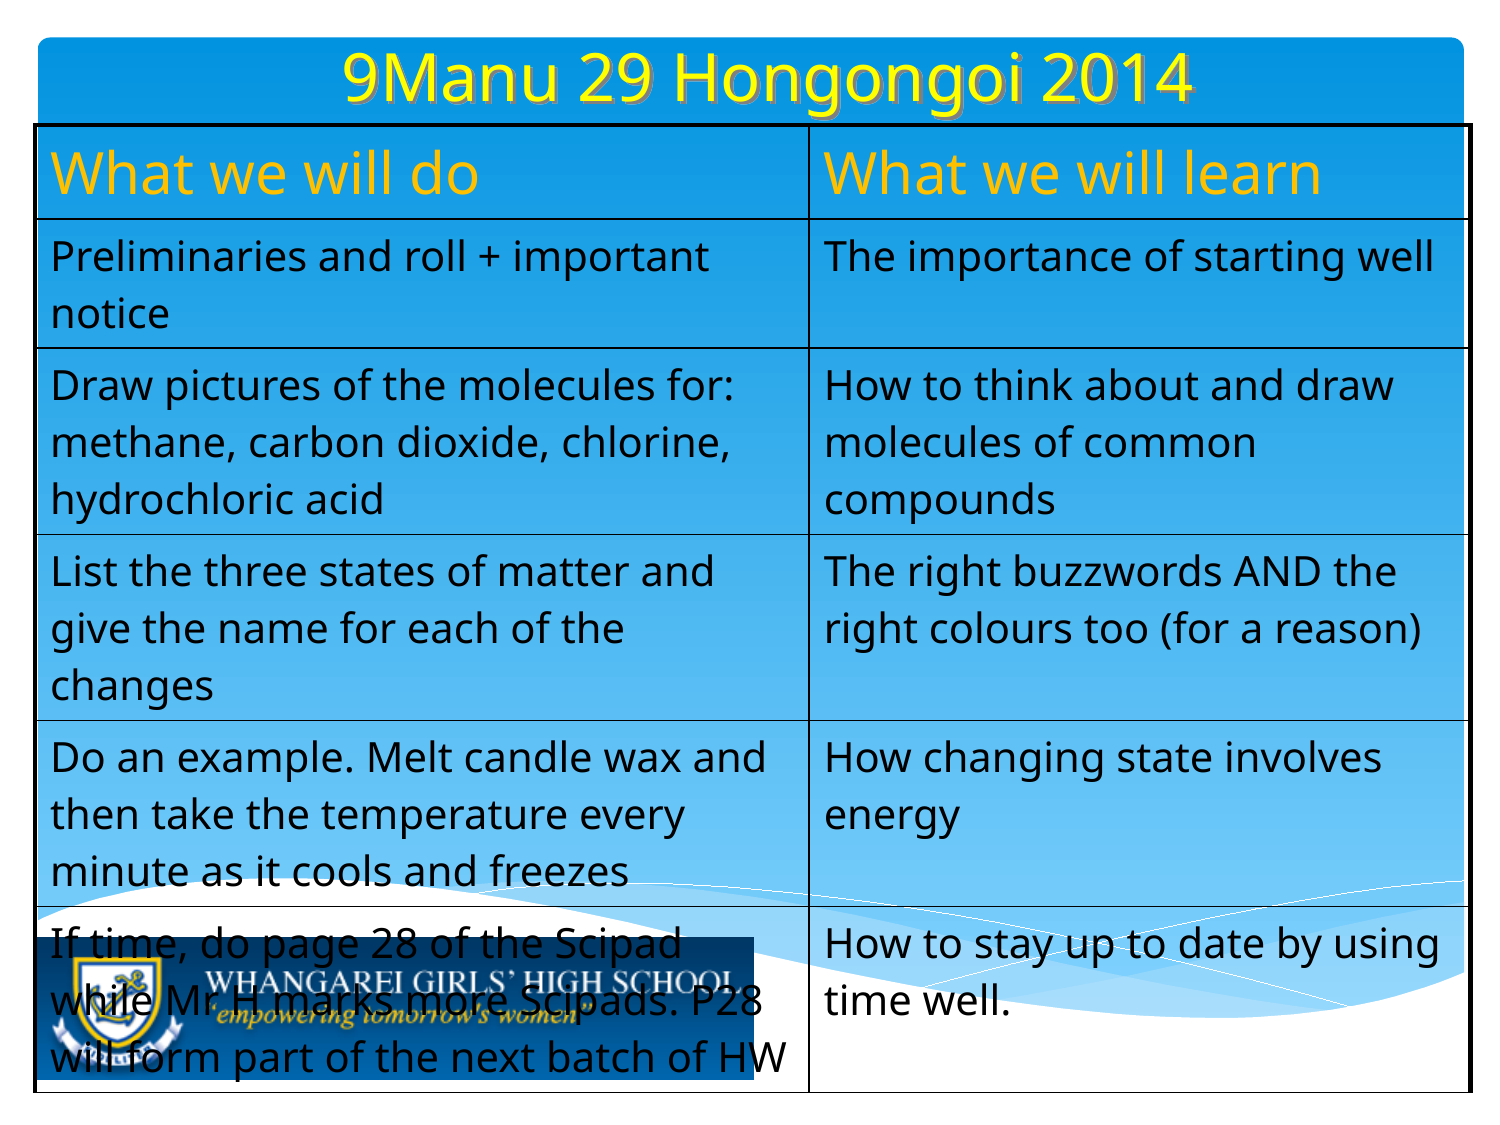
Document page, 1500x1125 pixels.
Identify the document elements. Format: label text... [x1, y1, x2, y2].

table_cell Draw pictures of the molecules for: methane, carbon dioxide, chlorine, hydrochloric acid [37, 349, 808, 534]
table_cell How to stay up to date by using time well. [810, 907, 1468, 1092]
table_header What we will do [37, 127, 808, 218]
table_cell How changing state involves energy [810, 721, 1468, 906]
table_cell Preliminaries and roll + important notice [37, 220, 808, 347]
table_cell How to think about and draw molecules of common compounds [810, 349, 1468, 534]
table_cell If time, do page 28 of the Scipad while Mr H marks more Scipads. P28 will form part of the next batch of HW [37, 907, 808, 1092]
text_box 9Manu 29 Hongongoi 2014 [162, 24, 1375, 123]
picture [37, 937, 754, 1080]
table_cell The importance of starting well [810, 220, 1468, 347]
table_header What we will learn [810, 127, 1468, 218]
table_cell Do an example. Melt candle wax and then take the temperature every minute as it cools and freezes [37, 721, 808, 906]
table_cell List the three states of matter and give the name for each of the changes [37, 535, 808, 720]
table_cell The right buzzwords AND the right colours too (for a reason) [810, 535, 1468, 720]
